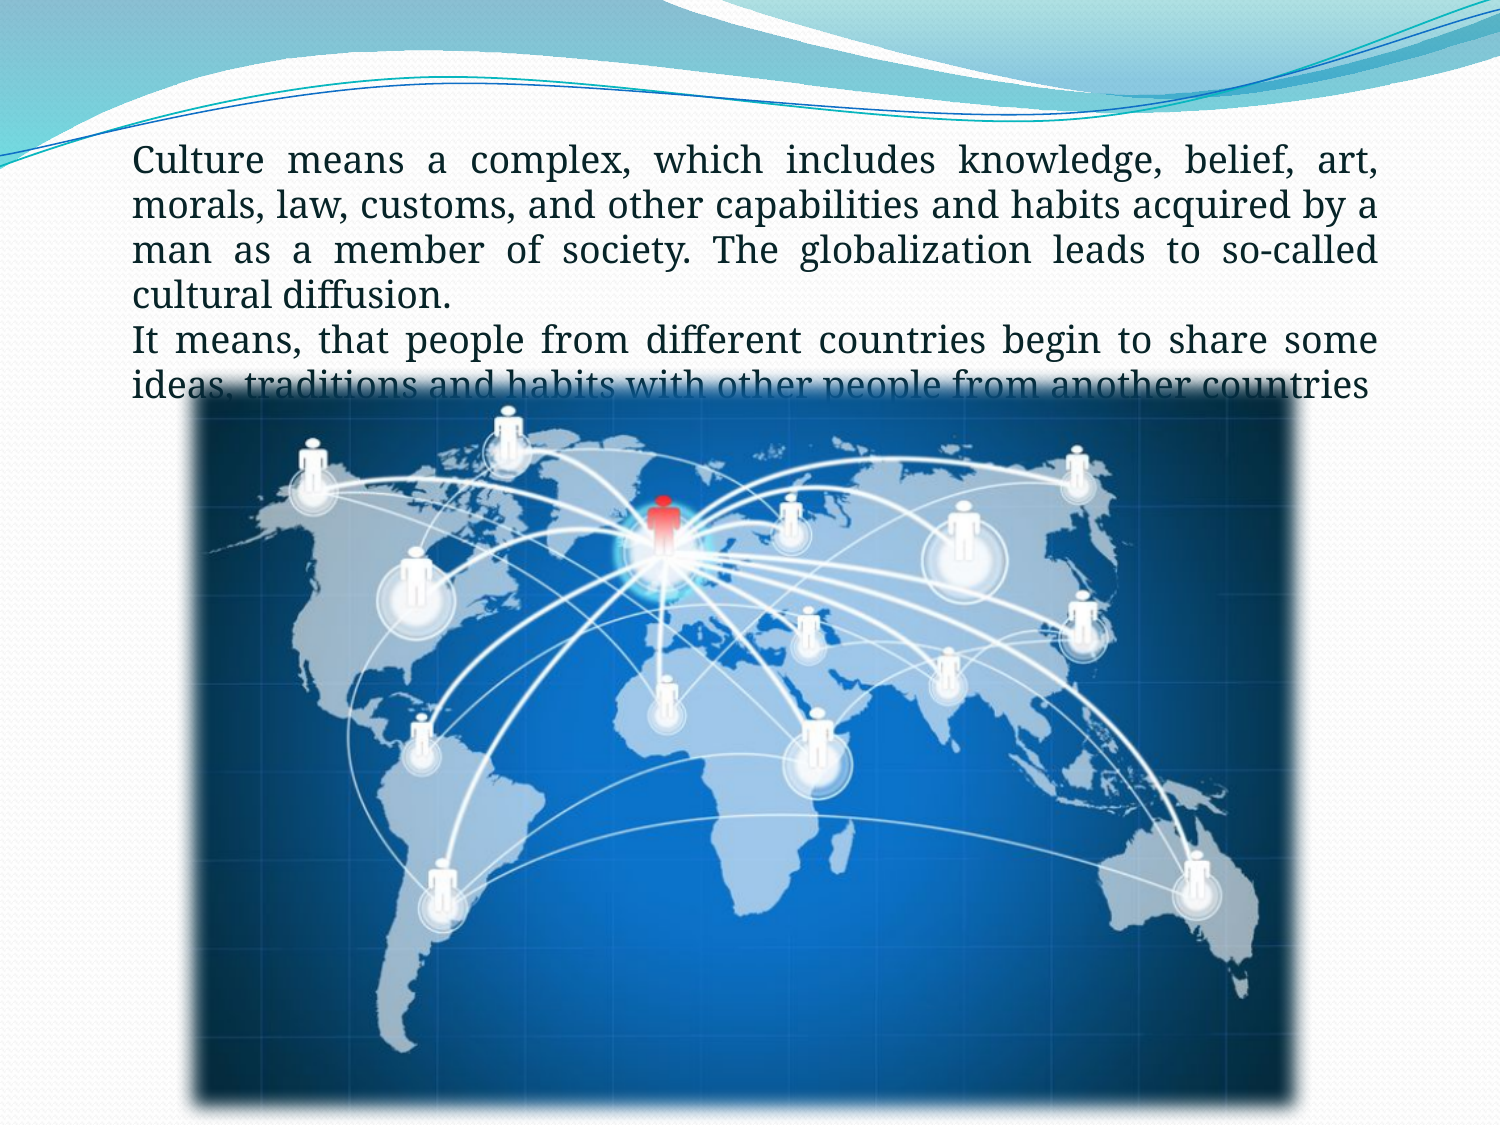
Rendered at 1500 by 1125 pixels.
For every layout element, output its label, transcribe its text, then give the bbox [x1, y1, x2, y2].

text_box Culture means a complex, which includes knowledge, belief, art, morals, law, customs, and other capabilities and habits acquired by a man as a member of society. The globalization leads to so-called cultural diffusion. It means, that people from different countries begin to share some ideas, traditions and habits with other people from another countries [117, 128, 1395, 414]
picture [175, 367, 1313, 1125]
